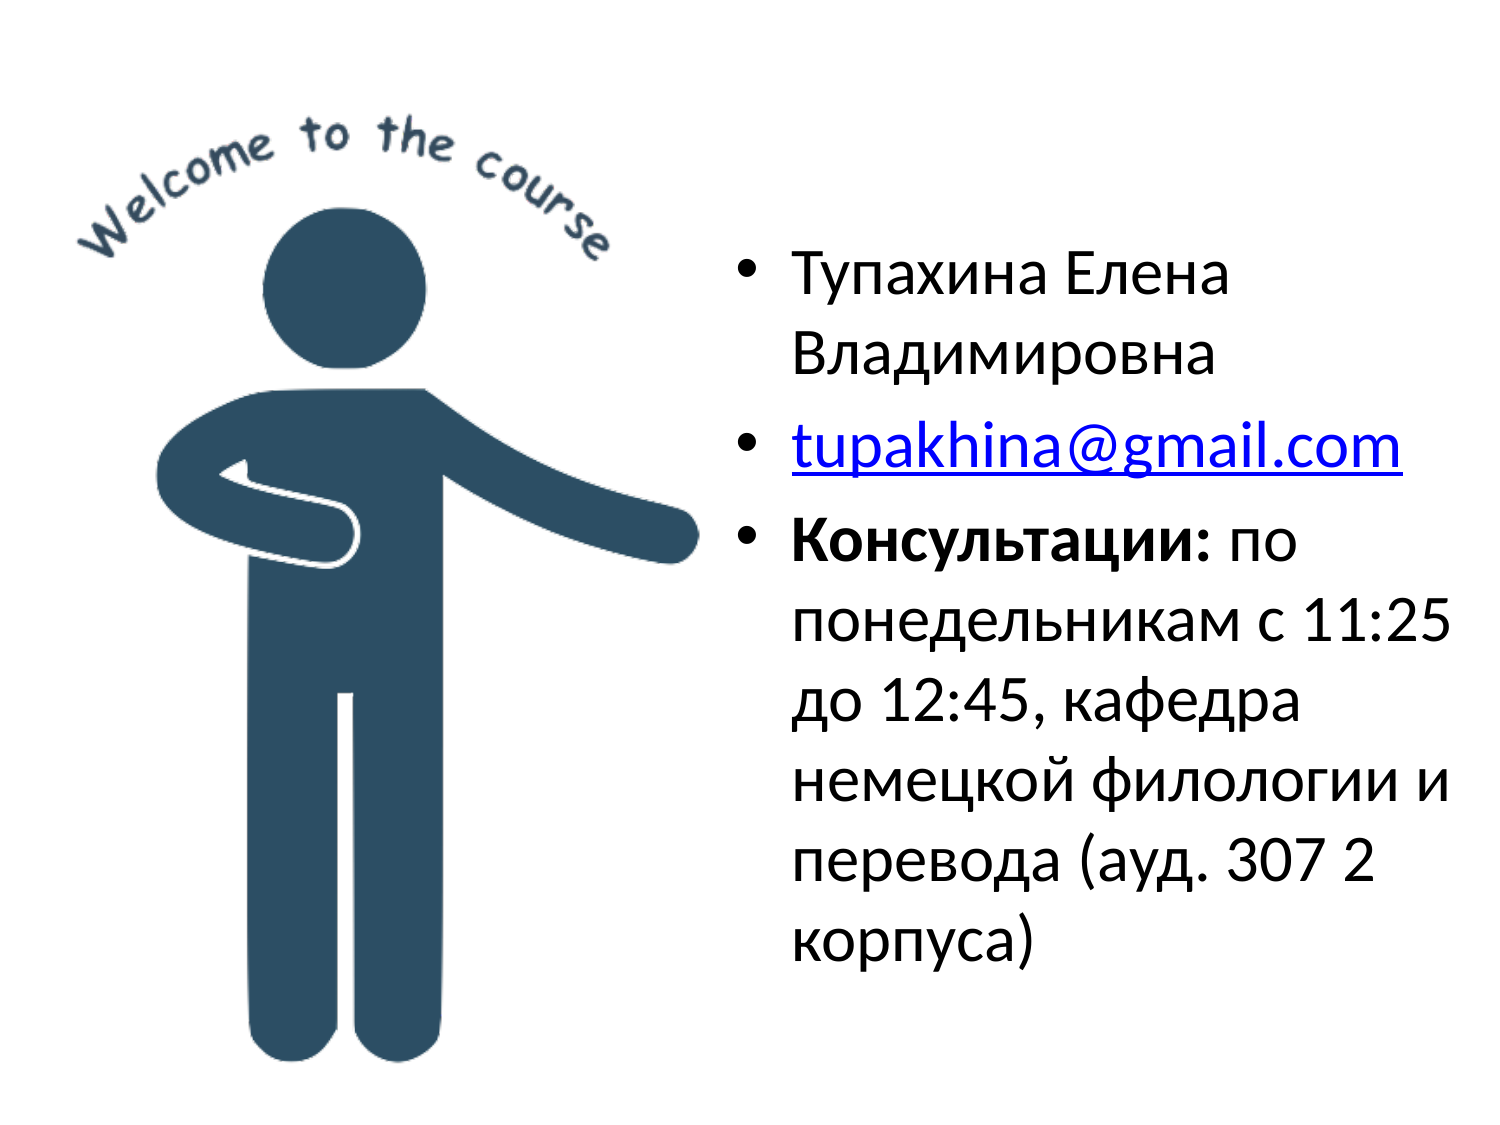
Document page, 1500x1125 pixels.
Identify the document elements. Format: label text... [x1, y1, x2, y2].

picture [64, 77, 717, 1066]
list Тупахина Елена Владимировна tupakhina@gmail.com Консультации: по понедельникам с 11:25 до 12:45, кафедра немецкой филологии и перевода (ауд. 307 2 корпуса) [720, 219, 1500, 1094]
